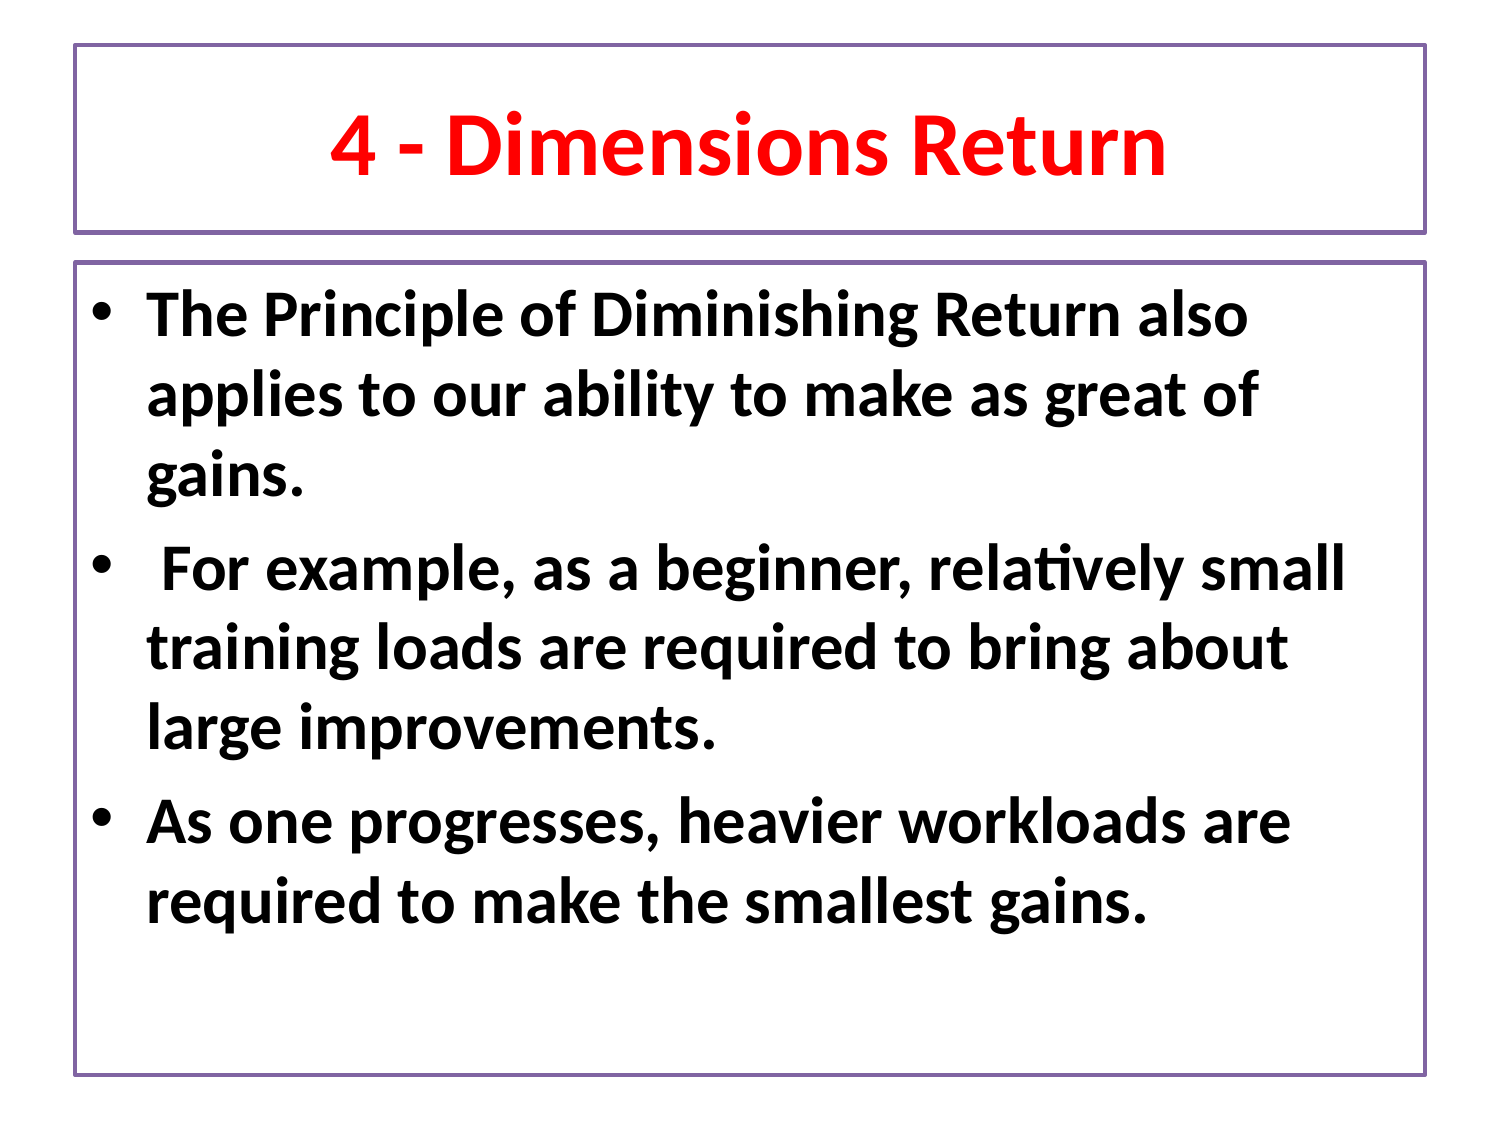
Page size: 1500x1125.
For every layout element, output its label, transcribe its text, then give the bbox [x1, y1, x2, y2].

title 4 - Dimensions Return [73, 43, 1427, 235]
list The Principle of Diminishing Return also applies to our ability to make as great of gains. For example, as a beginner, relatively small training loads are required to bring about large improvements. As one progresses, heavier workloads are required to make the smallest gains. [73, 260, 1427, 1077]
